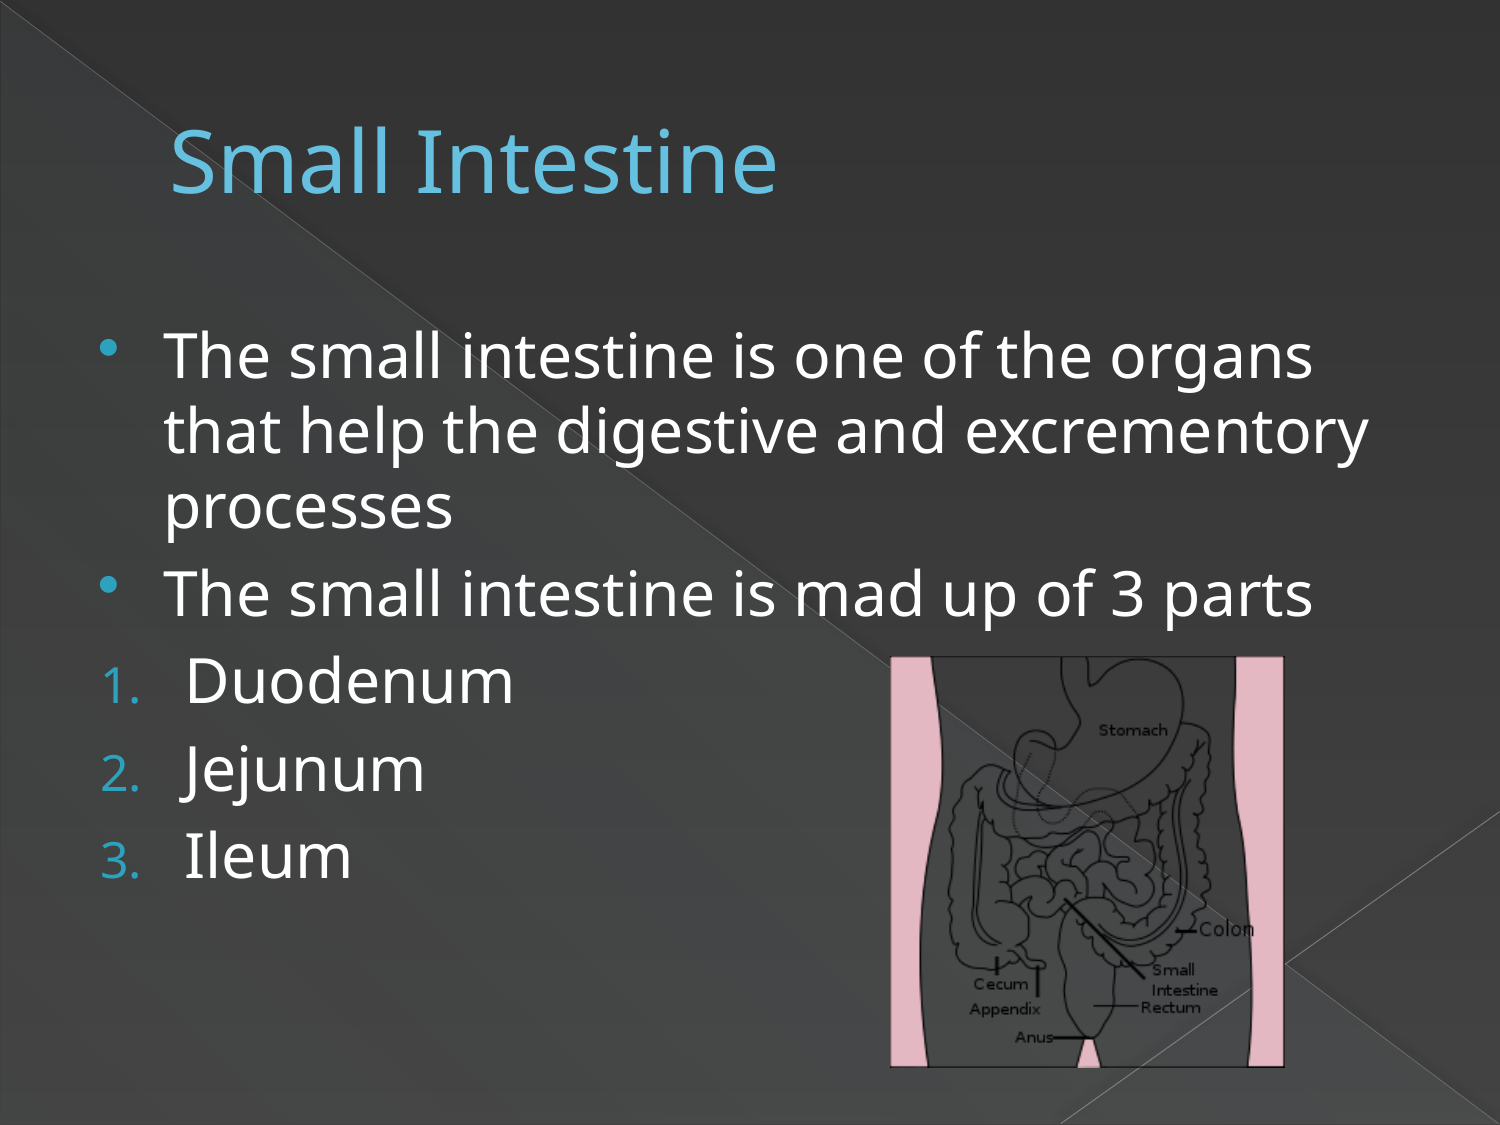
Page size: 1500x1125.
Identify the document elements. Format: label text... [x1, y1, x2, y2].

list The small intestine is one of the organs that help the digestive and excrementory processes The small intestine is mad up of 3 parts Duodenum Jejunum Ileum [75, 308, 1425, 1059]
picture [890, 656, 1285, 1068]
title Small Intestine [75, 43, 1425, 274]
